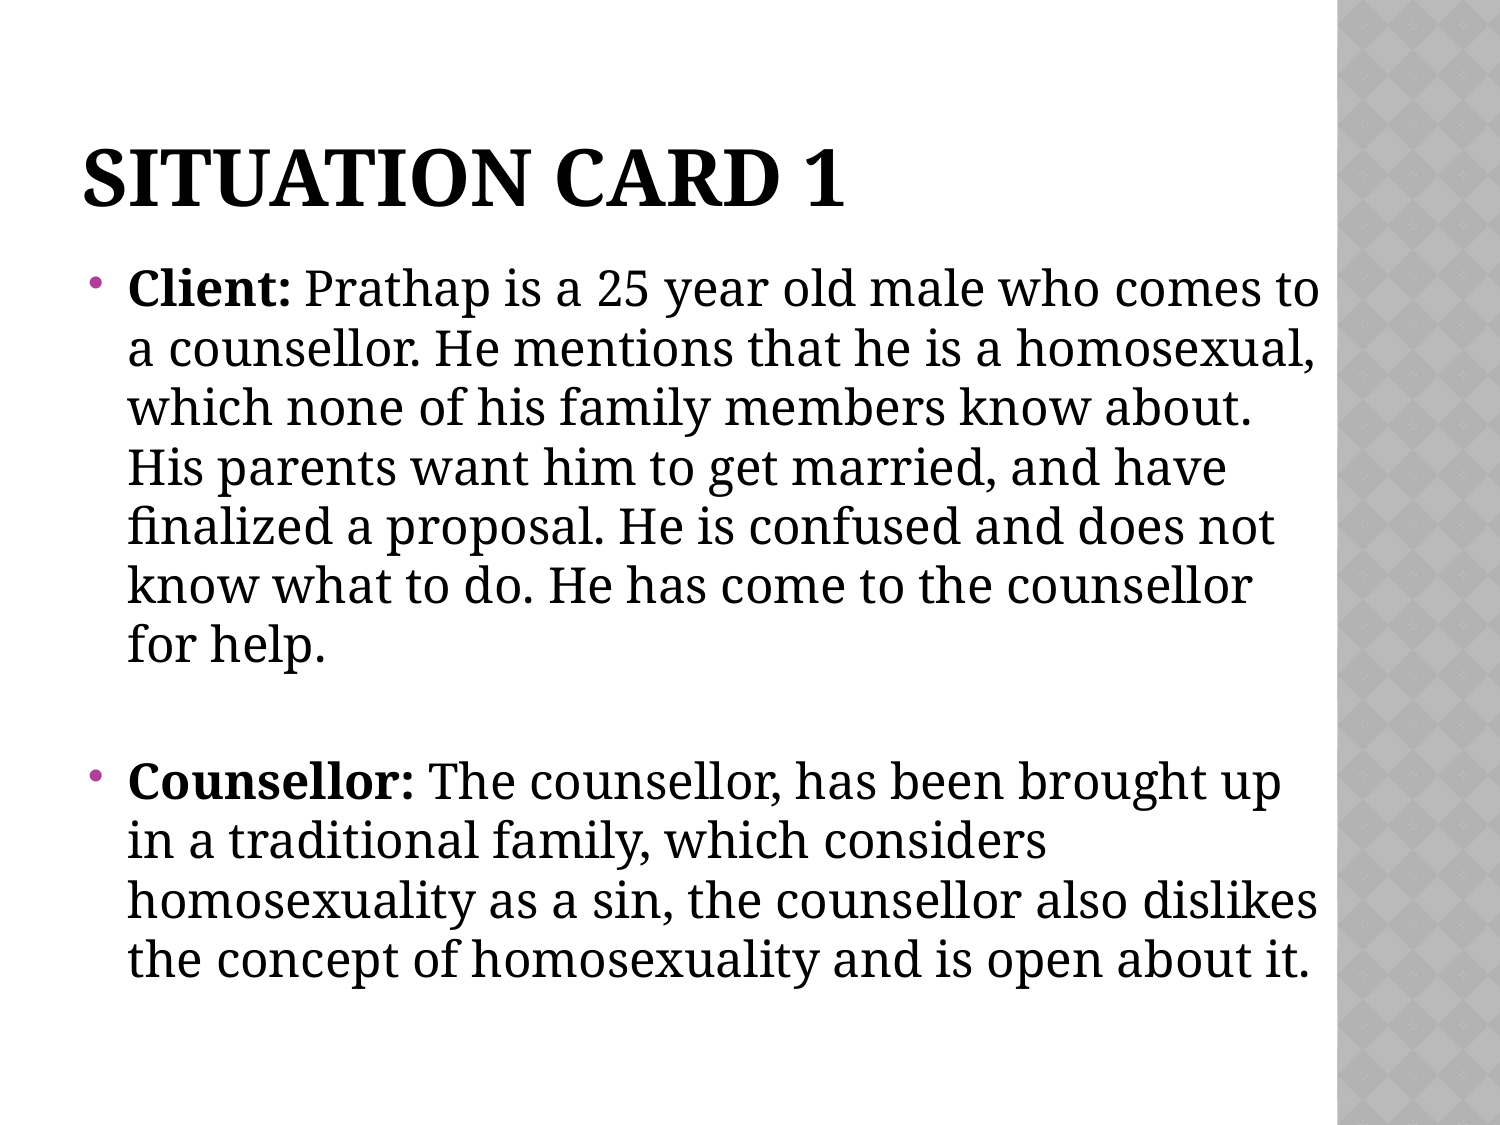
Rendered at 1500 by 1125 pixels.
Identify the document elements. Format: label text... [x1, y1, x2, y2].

title Situation Card 1 [75, 62, 1425, 222]
list Client: Prathap is a 25 year old male who comes to a counsellor. He mentions that he is a homosexual, which none of his family members know about. His parents want him to get married, and have finalized a proposal. He is confused and does not know what to do. He has come to the counsellor for help. Counsellor: The counsellor, has been brought up in a traditional family, which considers homosexuality as a sin, the counsellor also dislikes the concept of homosexuality and is open about it. [75, 249, 1338, 1063]
